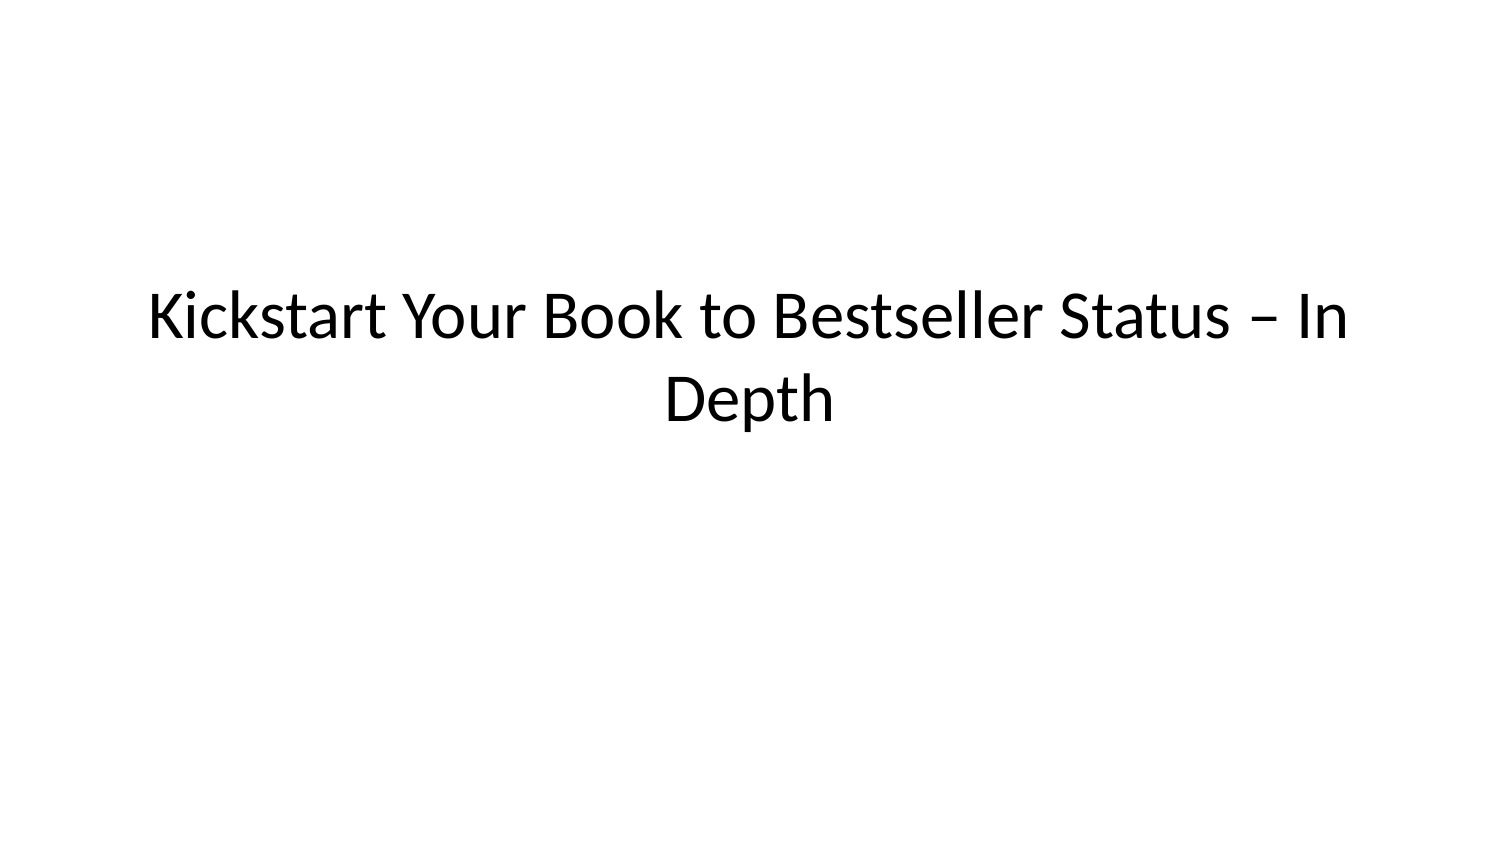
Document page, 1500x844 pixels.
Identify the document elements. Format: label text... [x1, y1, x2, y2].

title Kickstart Your Book to Bestseller Status – In Depth [112, 262, 1388, 443]
